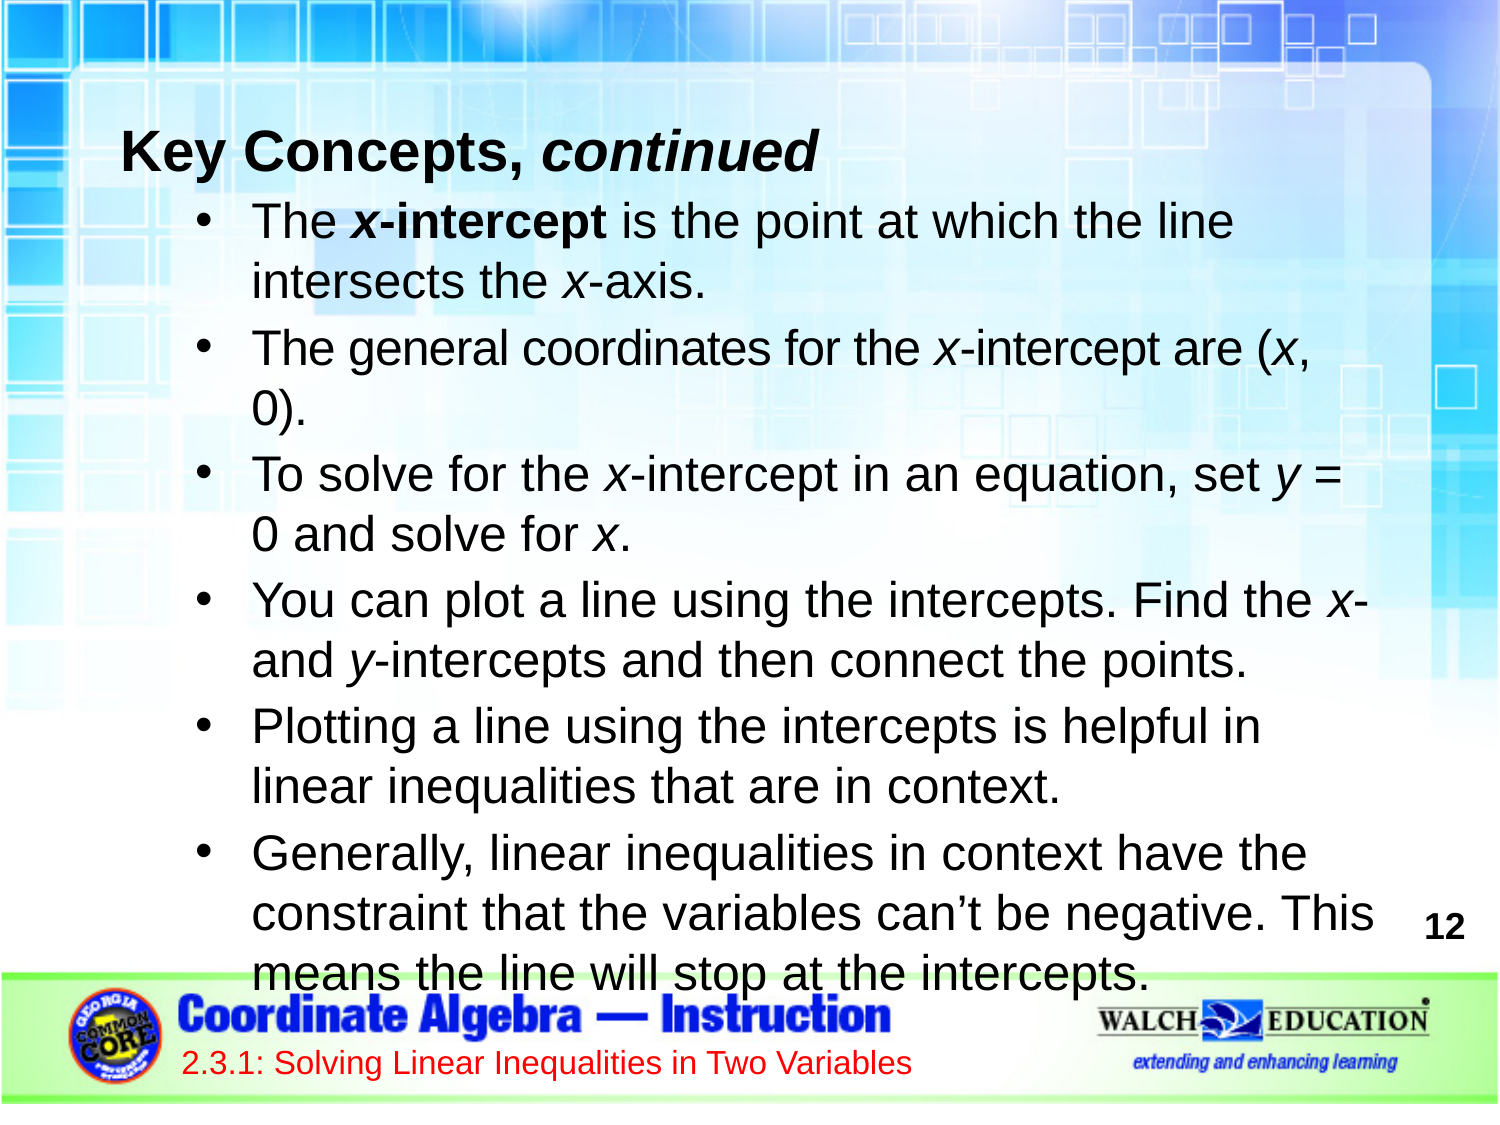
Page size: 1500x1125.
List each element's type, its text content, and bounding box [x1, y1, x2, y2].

picture [1, 0, 1500, 1104]
list 2.3.1: Solving Linear Inequalities in Two Variables [166, 1033, 1074, 1078]
slide_number 12 [1361, 901, 1481, 949]
subtitle Key Concepts, continued The x-intercept is the point at which the line intersects the x-axis. The general coordinates for the x-intercept are (x, 0). To solve for the x-intercept in an equation, set y = 0 and solve for x. You can plot a line using the intercepts. Find the x- and y-intercepts and then connect the points. Plotting a line using the intercepts is helpful in linear inequalities that are in context. Generally, linear inequalities in context have the constraint that the variables can’t be negative. This means the line will stop at the intercepts. [105, 105, 1394, 925]
